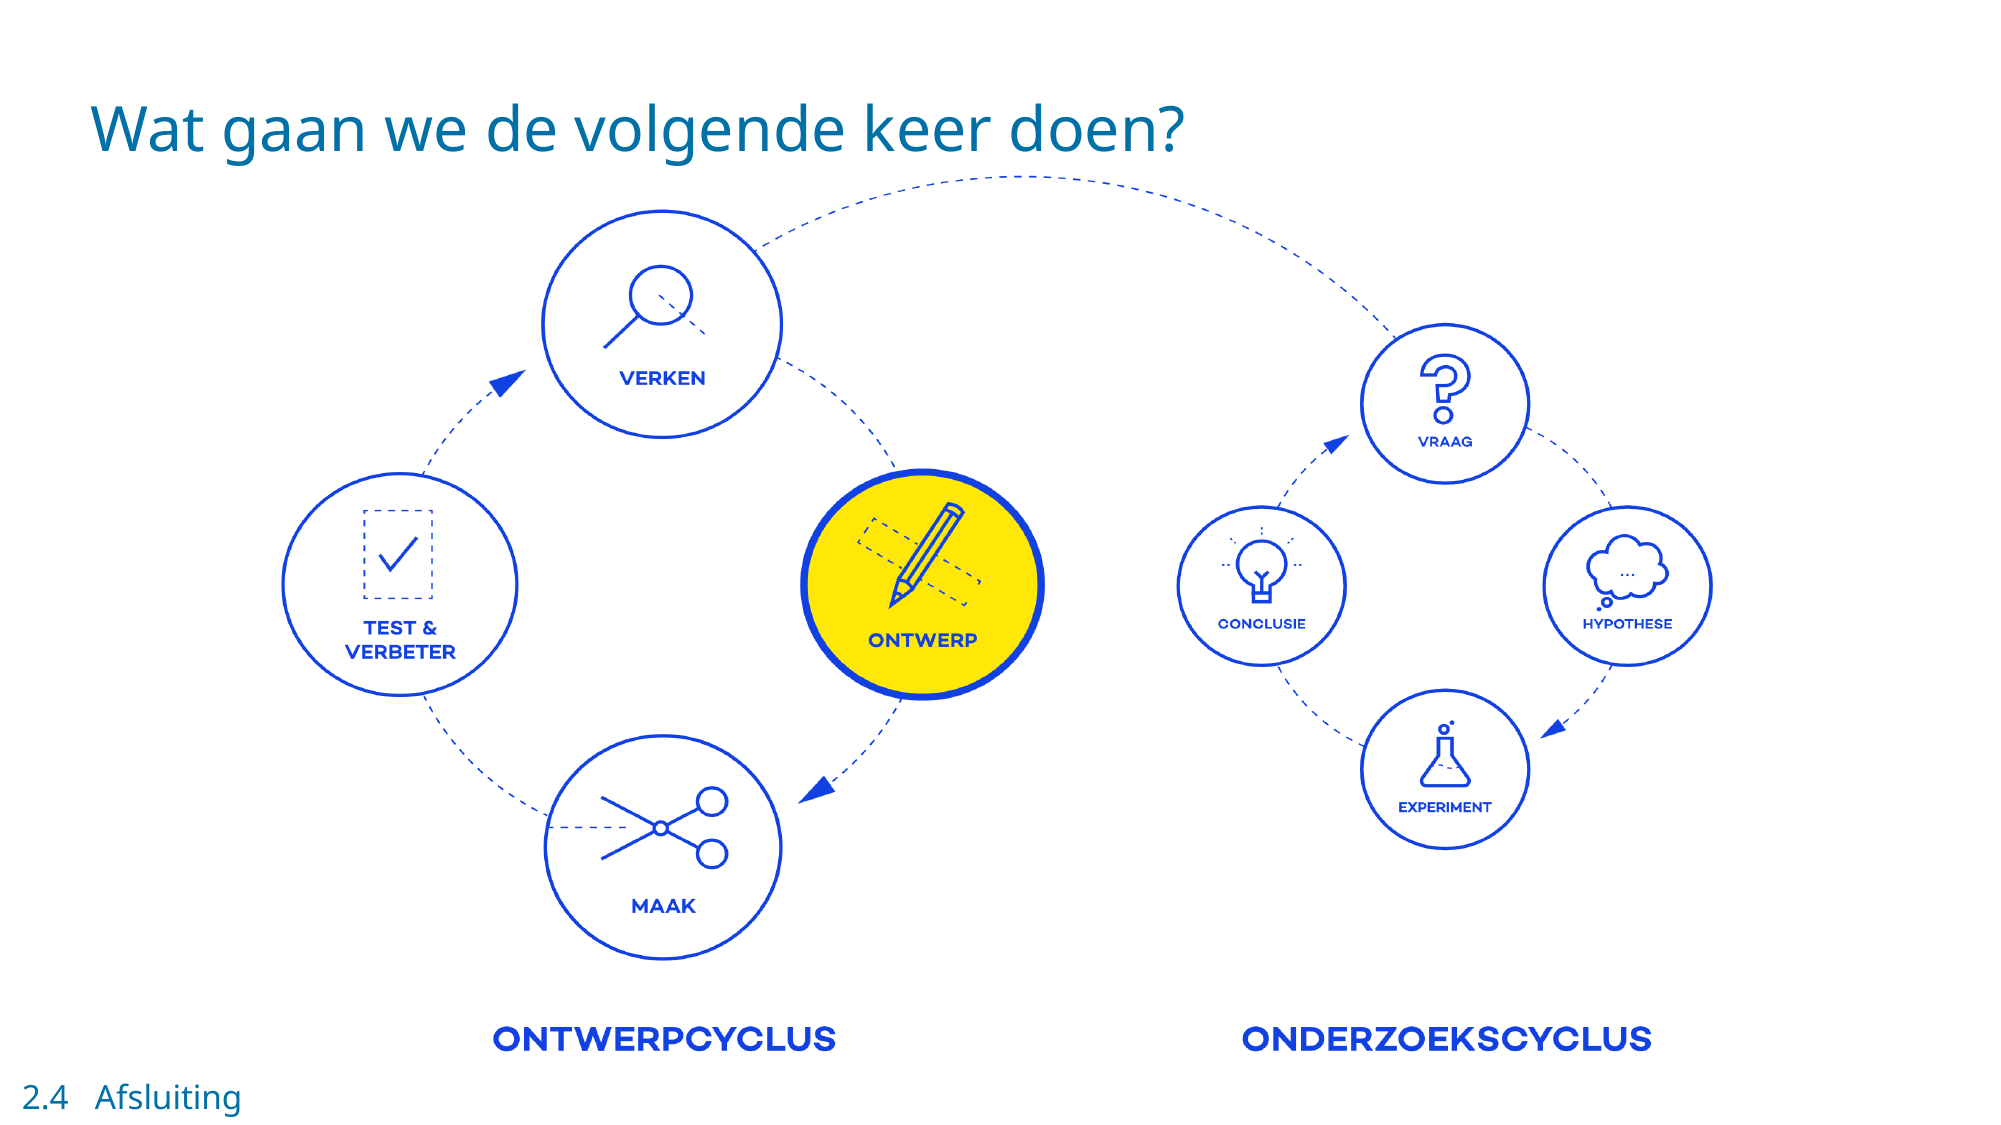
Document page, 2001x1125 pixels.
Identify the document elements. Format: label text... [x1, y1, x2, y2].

picture [222, 172, 1778, 1077]
title Wat gaan we de volgende keer doen? [90, 89, 1910, 247]
text_box 2.4 Afsluiting [21, 1076, 348, 1116]
